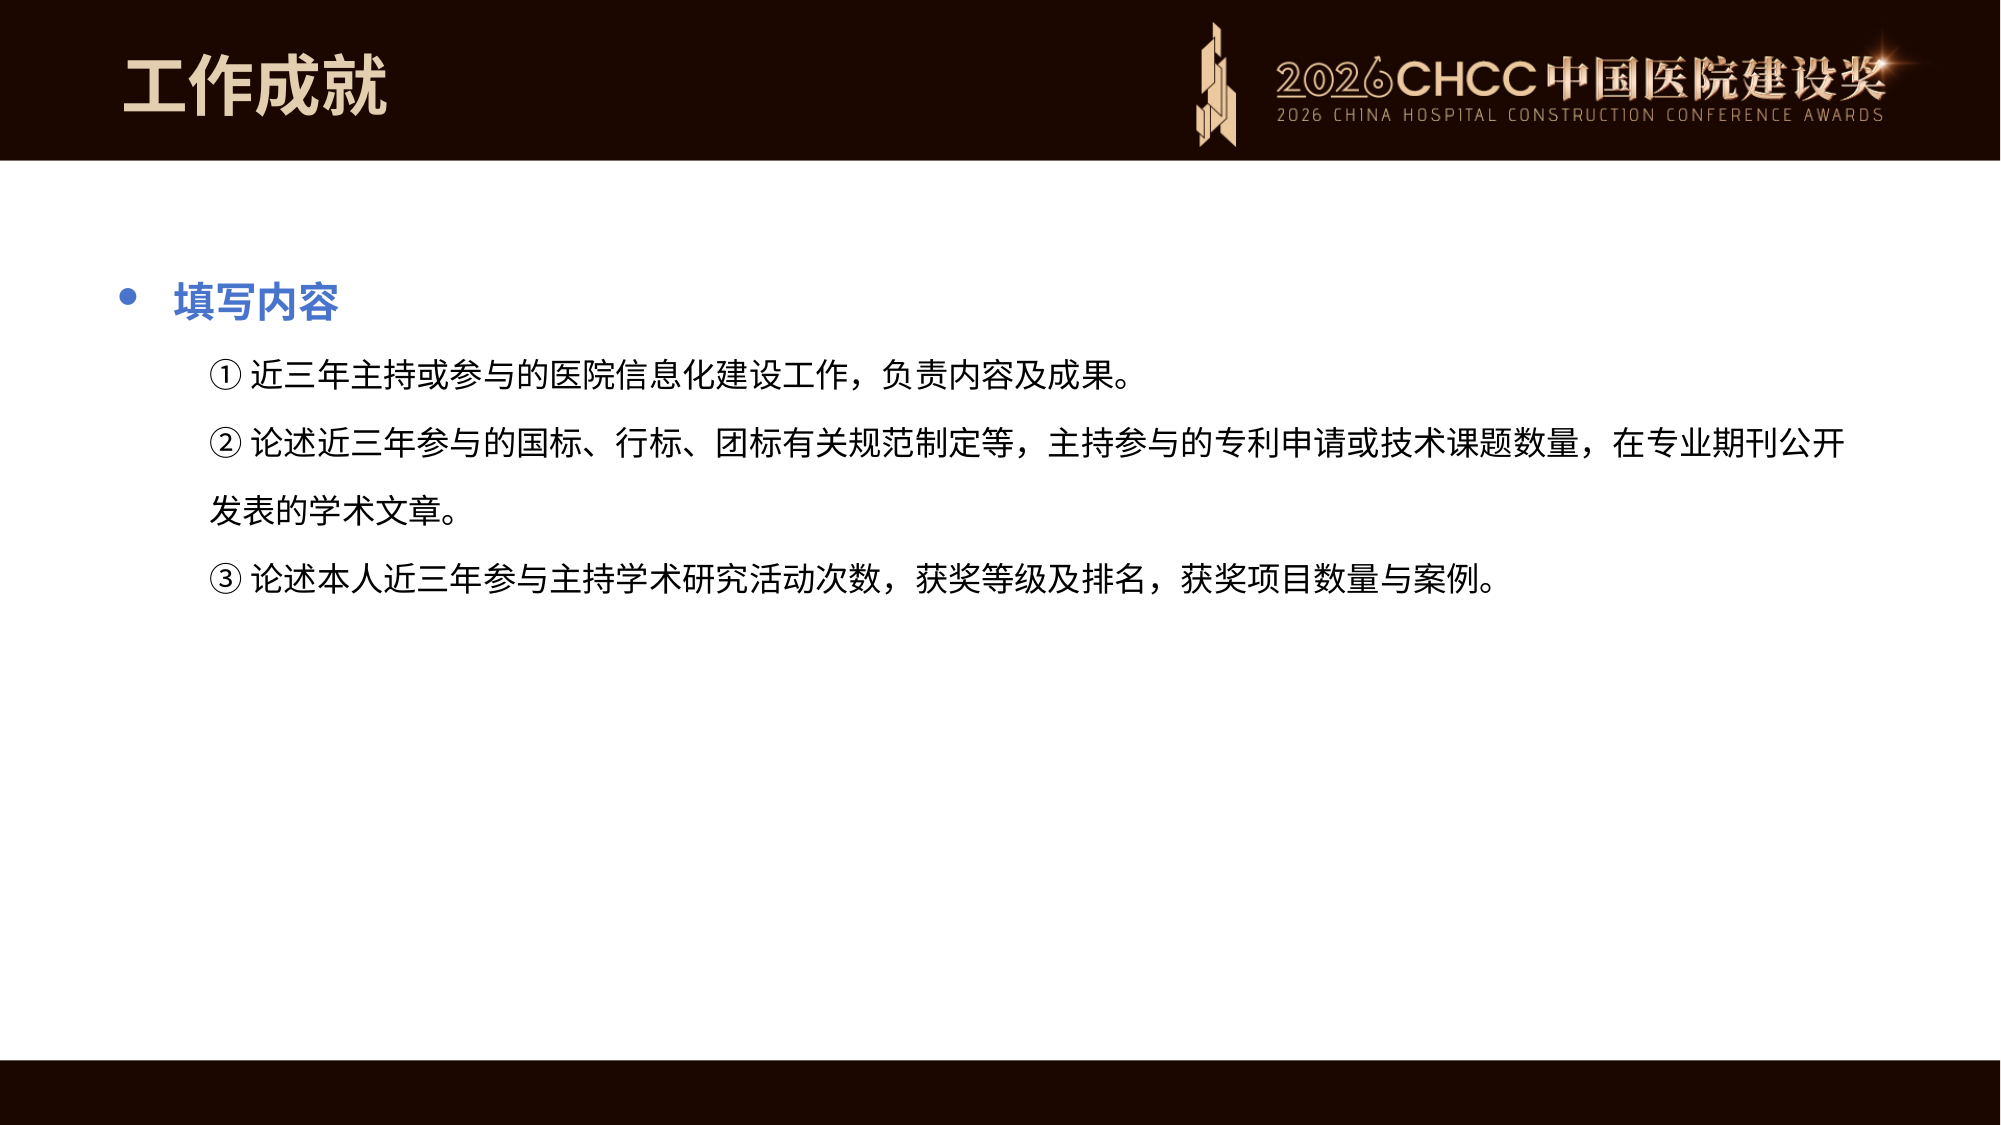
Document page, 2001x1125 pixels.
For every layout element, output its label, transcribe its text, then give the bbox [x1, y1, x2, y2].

text_box ①近三年主持或参与的医院信息化建设工作，负责内容及成果。 ②论述近三年参与的国标、行标、团标有关规范制定等，主持参与的专利申请或技术课题数量，在专业期刊公开发表的学术文章。 ③论述本人近三年参与主持学术研究活动次数，获奖等级及排名，获奖项目数量与案例。 [150, 326, 1850, 917]
picture [0, 0, 2001, 1125]
text_box 工作成就 [106, 36, 563, 132]
text_box 填写内容 [117, 244, 934, 327]
